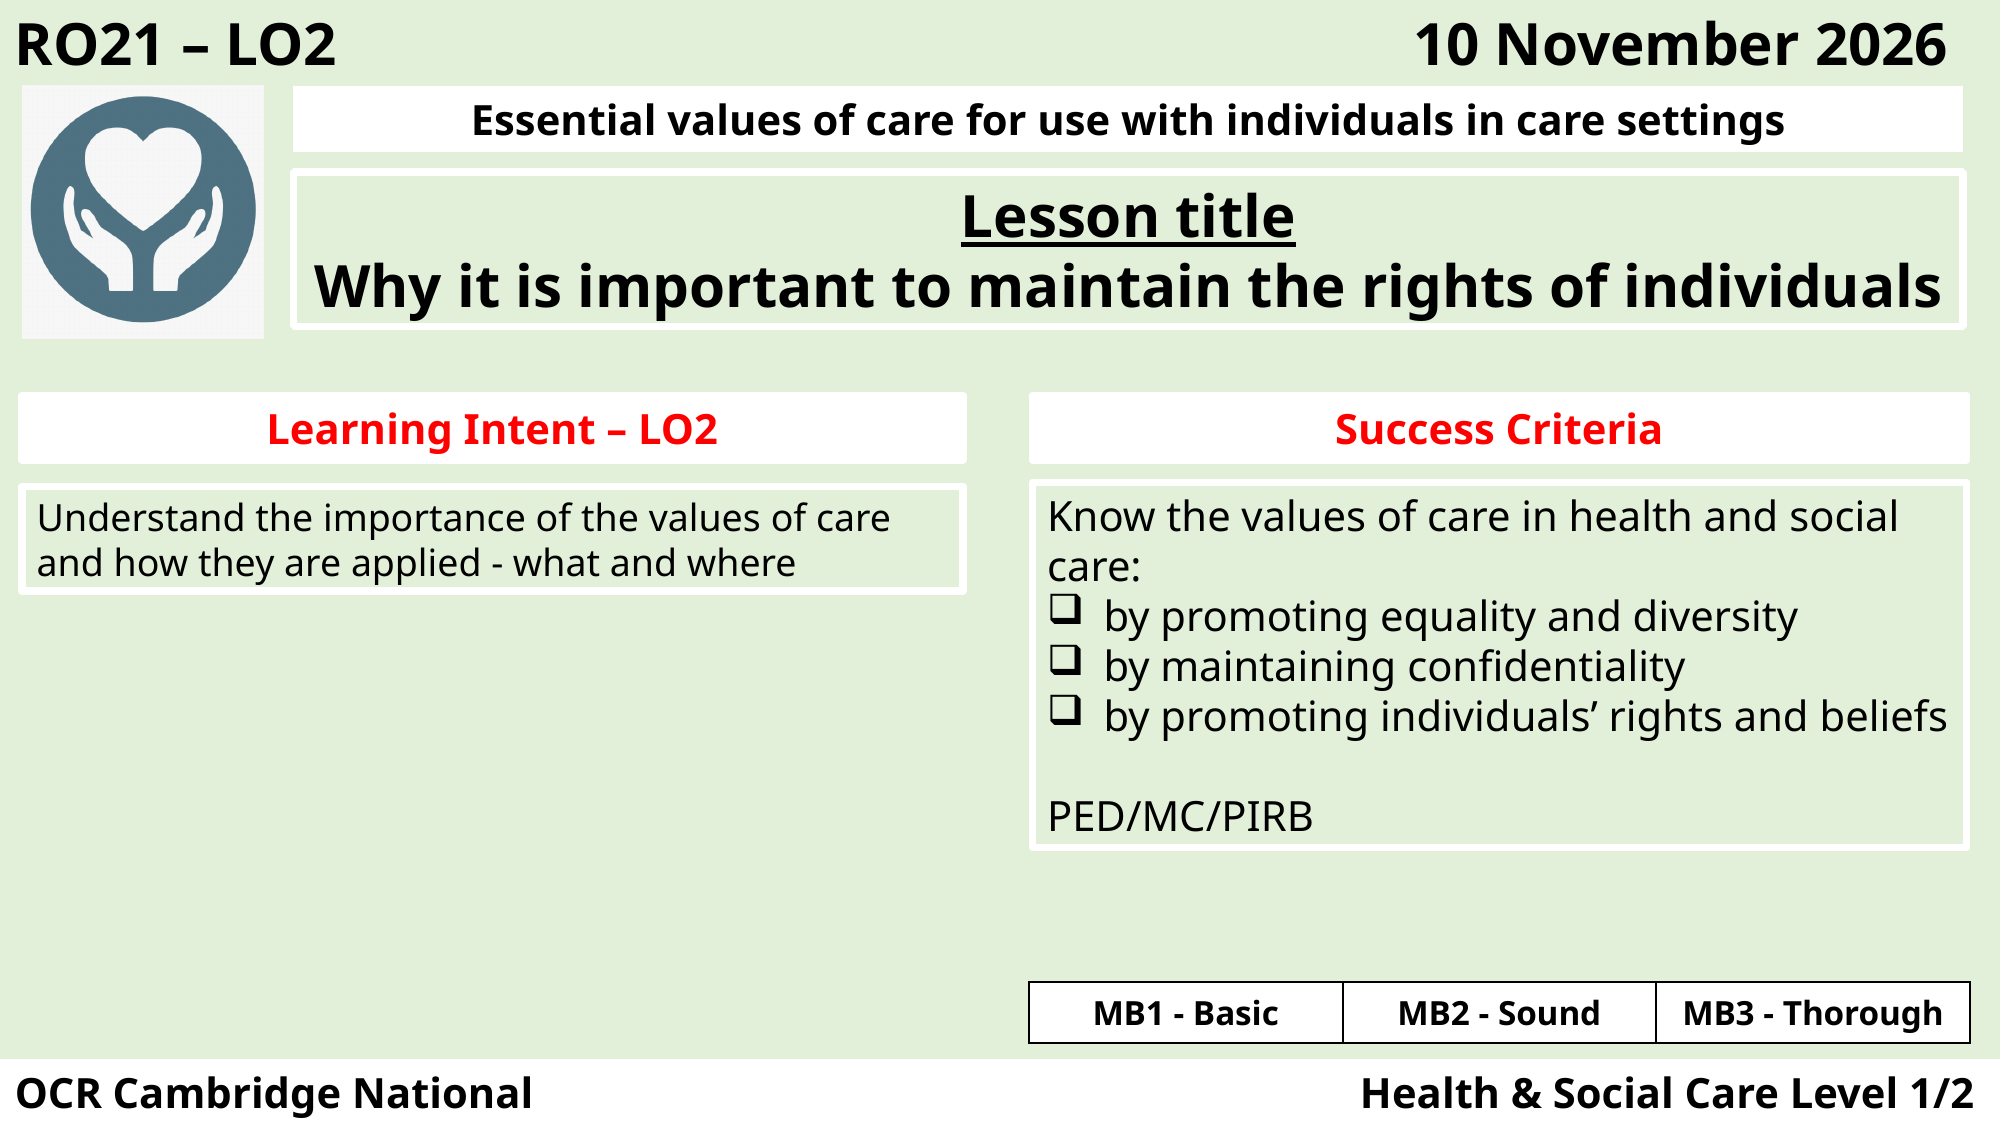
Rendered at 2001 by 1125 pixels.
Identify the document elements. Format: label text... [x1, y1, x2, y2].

text_box OCR Cambridge National [0, 1059, 873, 1125]
text_box Understand the importance of the values of care and how they are applied - what and where [21, 486, 964, 591]
text_box RO21 – LO2 [0, 0, 398, 85]
table_header MB1 - Basic [1030, 983, 1342, 1042]
text_box Health & Social Care Level 1/2 [873, 1059, 2000, 1125]
table_header MB2 - Sound [1344, 983, 1655, 1042]
text_box Know the values of care in health and social care: by promoting equality and diversity by maintaining confidentiality by promoting individuals’ rights and beliefs PED/MC/PIRB [1032, 482, 1967, 848]
text_box Essential values of care for use with individuals in care settings [293, 86, 1963, 152]
text_box 13 September 2020 [1205, 0, 1964, 94]
text_box Lesson title Why it is important to maintain the rights of individuals [293, 171, 1963, 327]
table_header MB3 - Thorough [1657, 983, 1969, 1042]
picture [22, 85, 264, 339]
text_box Learning Intent – LO2 [21, 395, 964, 461]
text_box Success Criteria [1032, 395, 1967, 461]
